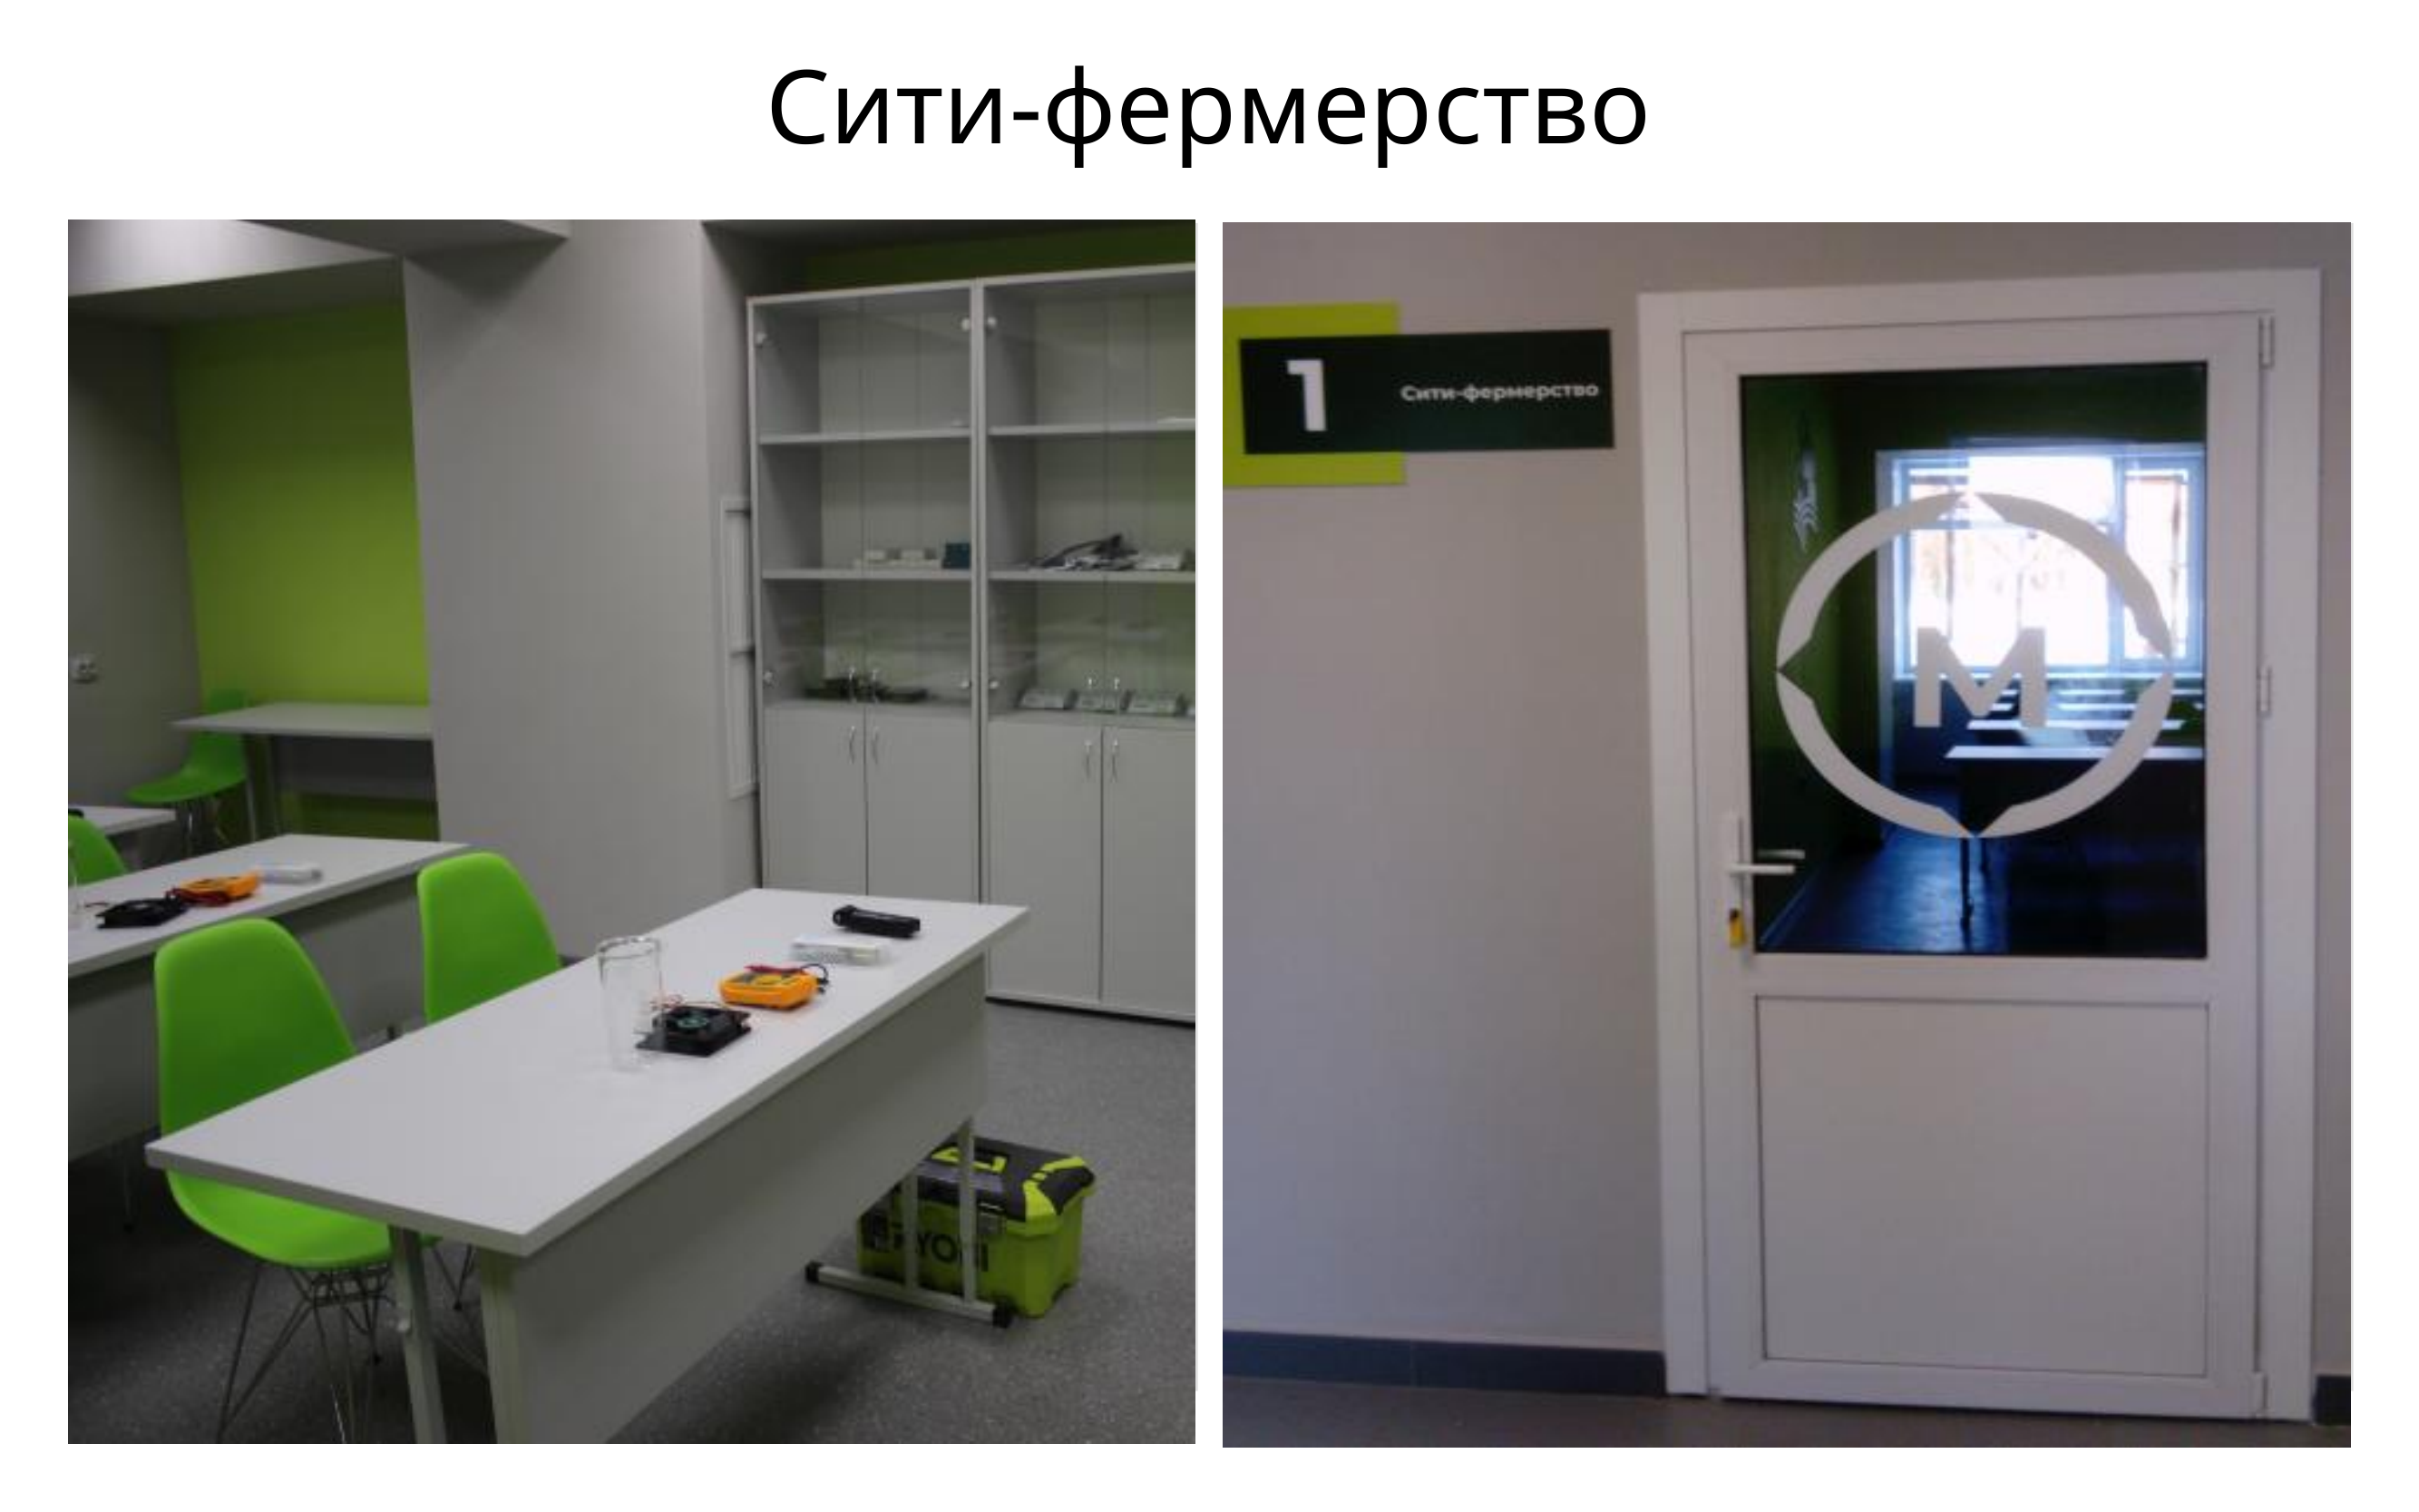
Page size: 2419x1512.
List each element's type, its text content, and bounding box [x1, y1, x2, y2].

picture [1223, 222, 2351, 1448]
title Сити-фермерство [65, 40, 2351, 295]
picture [67, 219, 1195, 1444]
